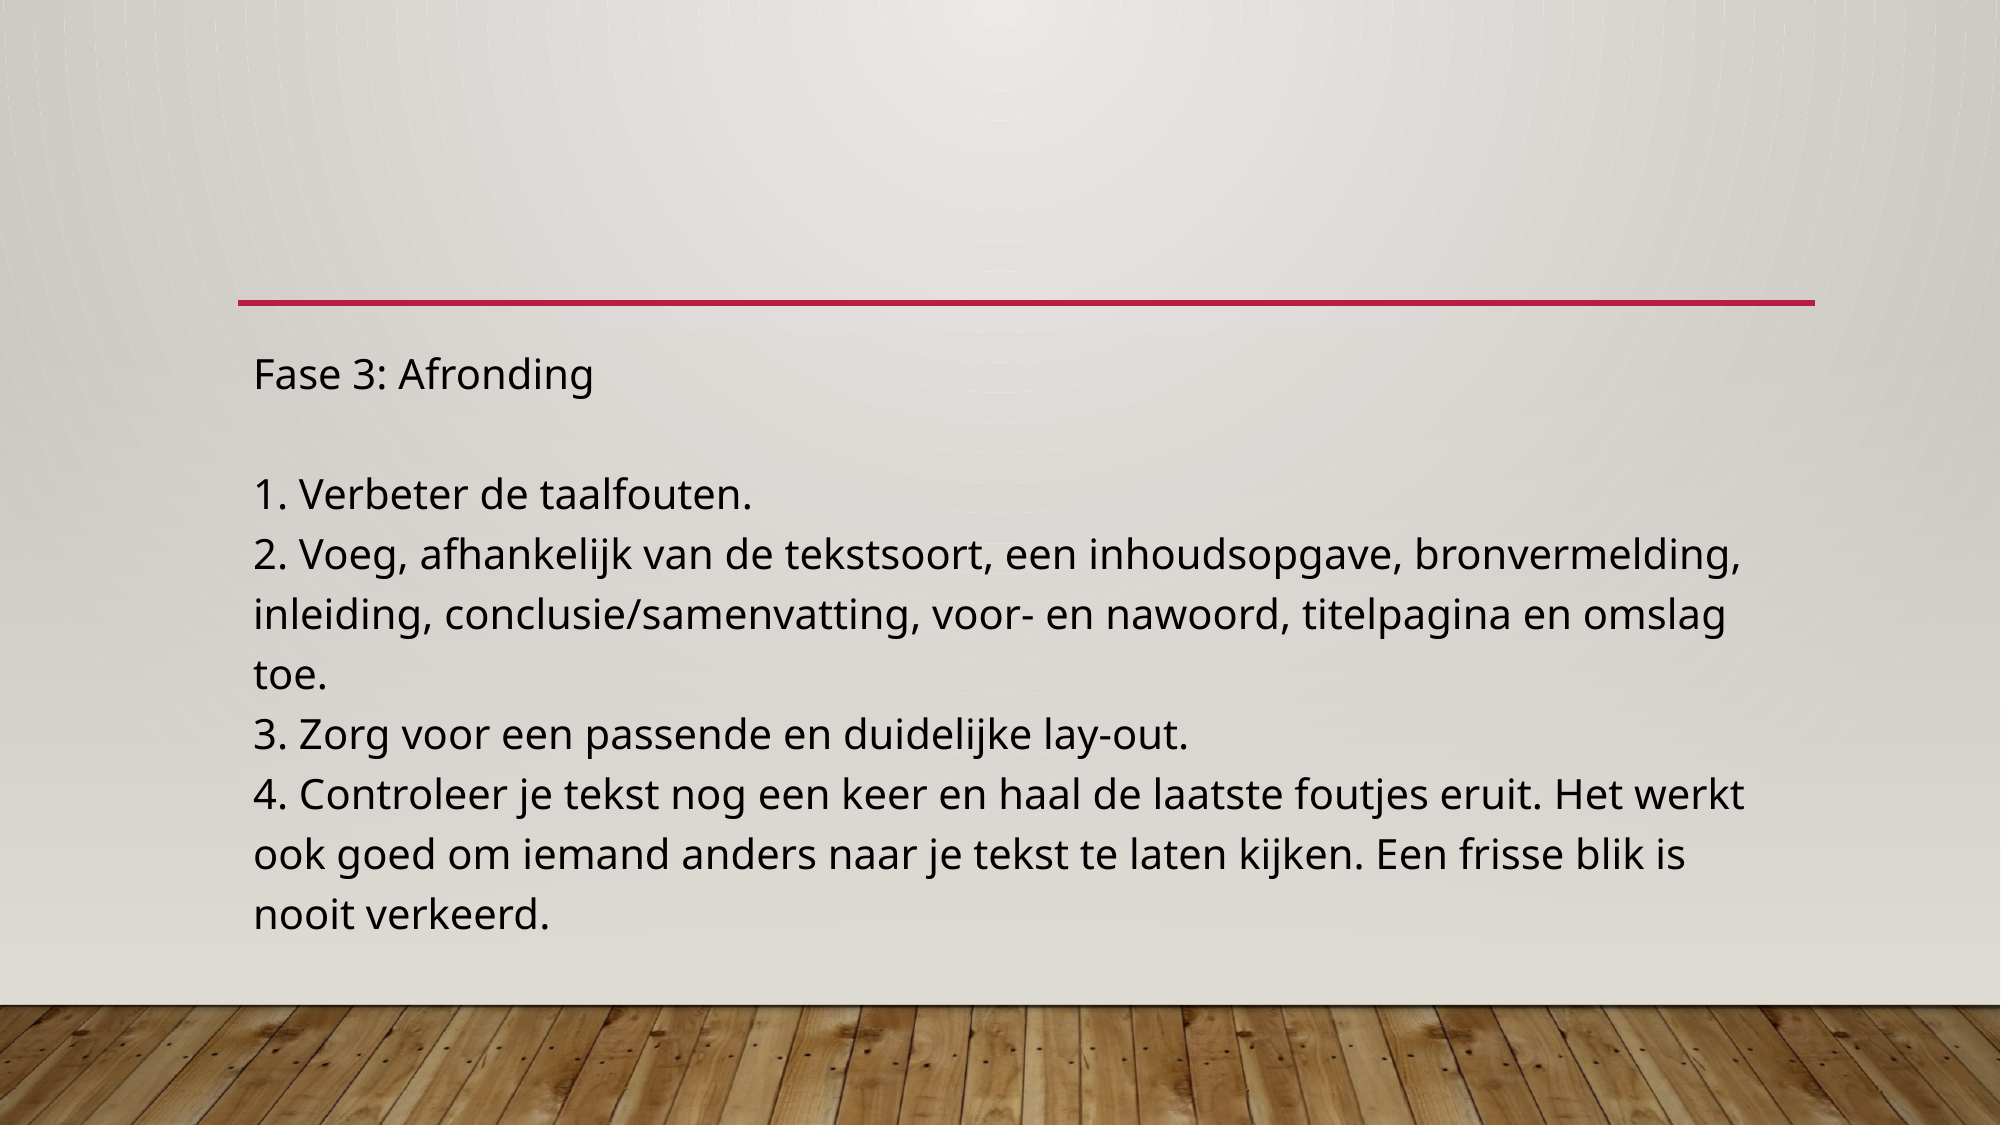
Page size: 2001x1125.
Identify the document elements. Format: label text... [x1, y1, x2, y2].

list Fase 3: Afronding 1. Verbeter de taalfouten. 2. Voeg, afhankelijk van de tekstsoort, een inhoudsopgave, bronvermelding, inleiding, conclusie/samenvatting, voor- en nawoord, titelpagina en omslag toe. 3. Zorg voor een passende en duidelijke lay-out. 4. Controleer je tekst nog een keer en haal de laatste foutjes eruit. Het werkt ook goed om iemand anders naar je tekst te laten kijken. Een frisse blik is nooit verkeerd. [238, 330, 1814, 897]
picture [0, 1005, 2000, 1125]
